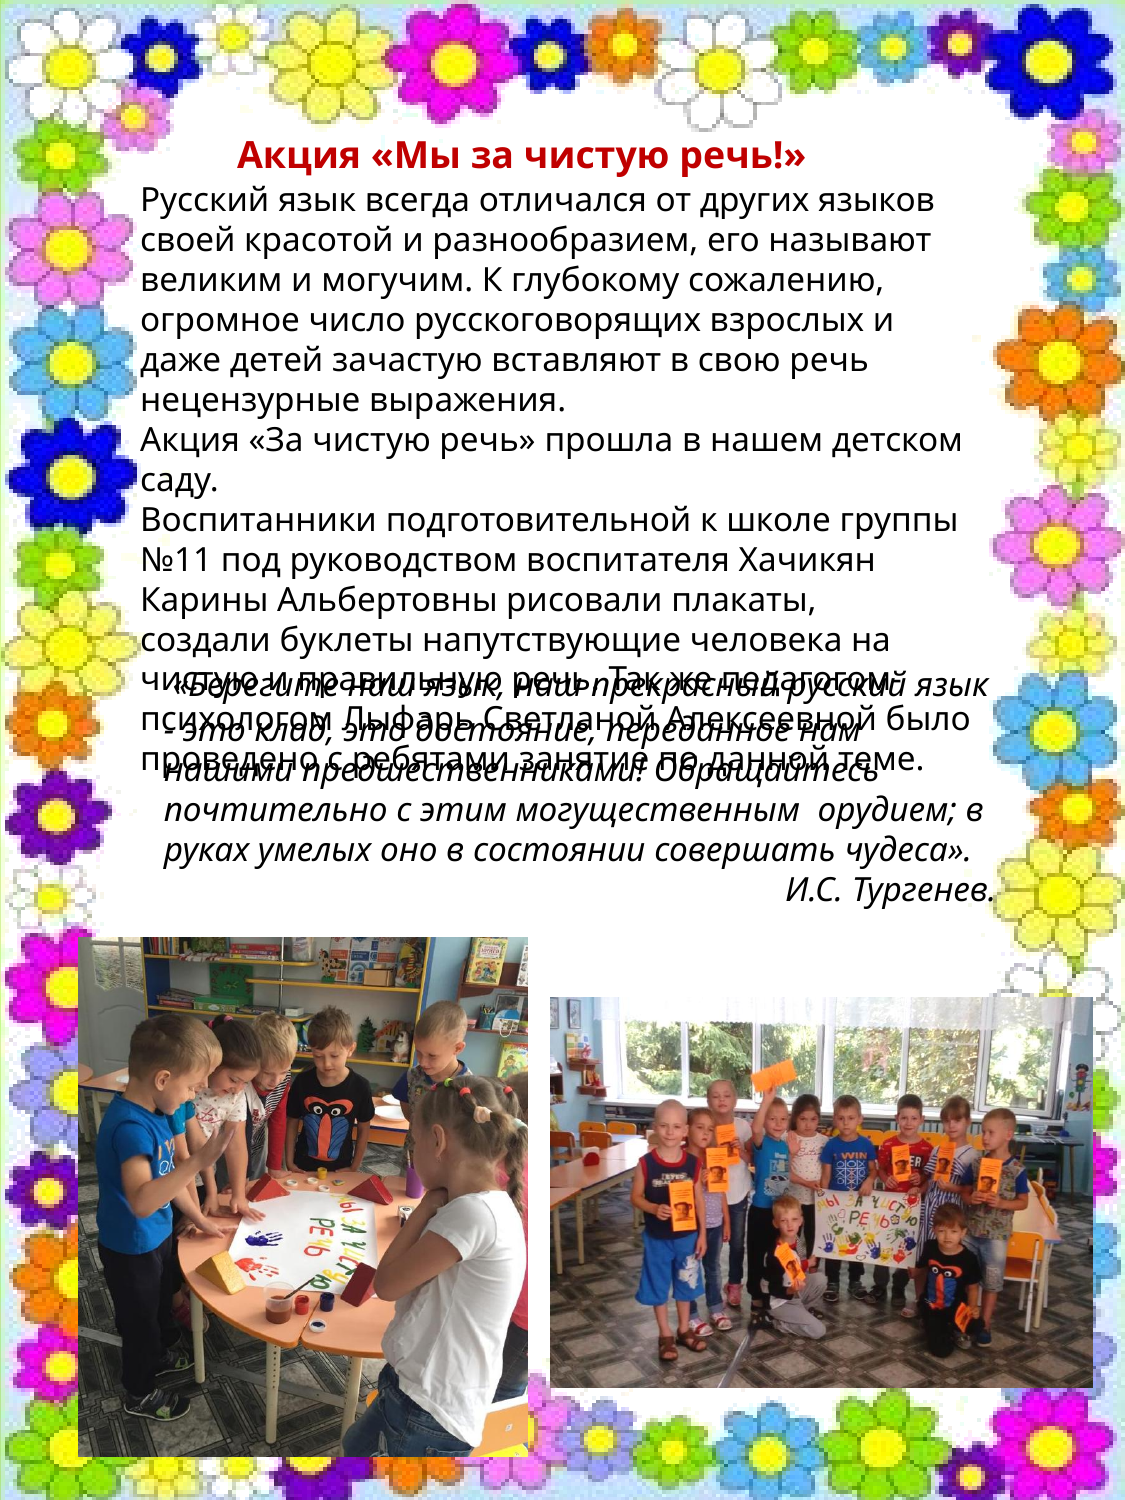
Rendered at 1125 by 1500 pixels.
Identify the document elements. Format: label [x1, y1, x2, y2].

text_box [0, 0, 1125, 1500]
